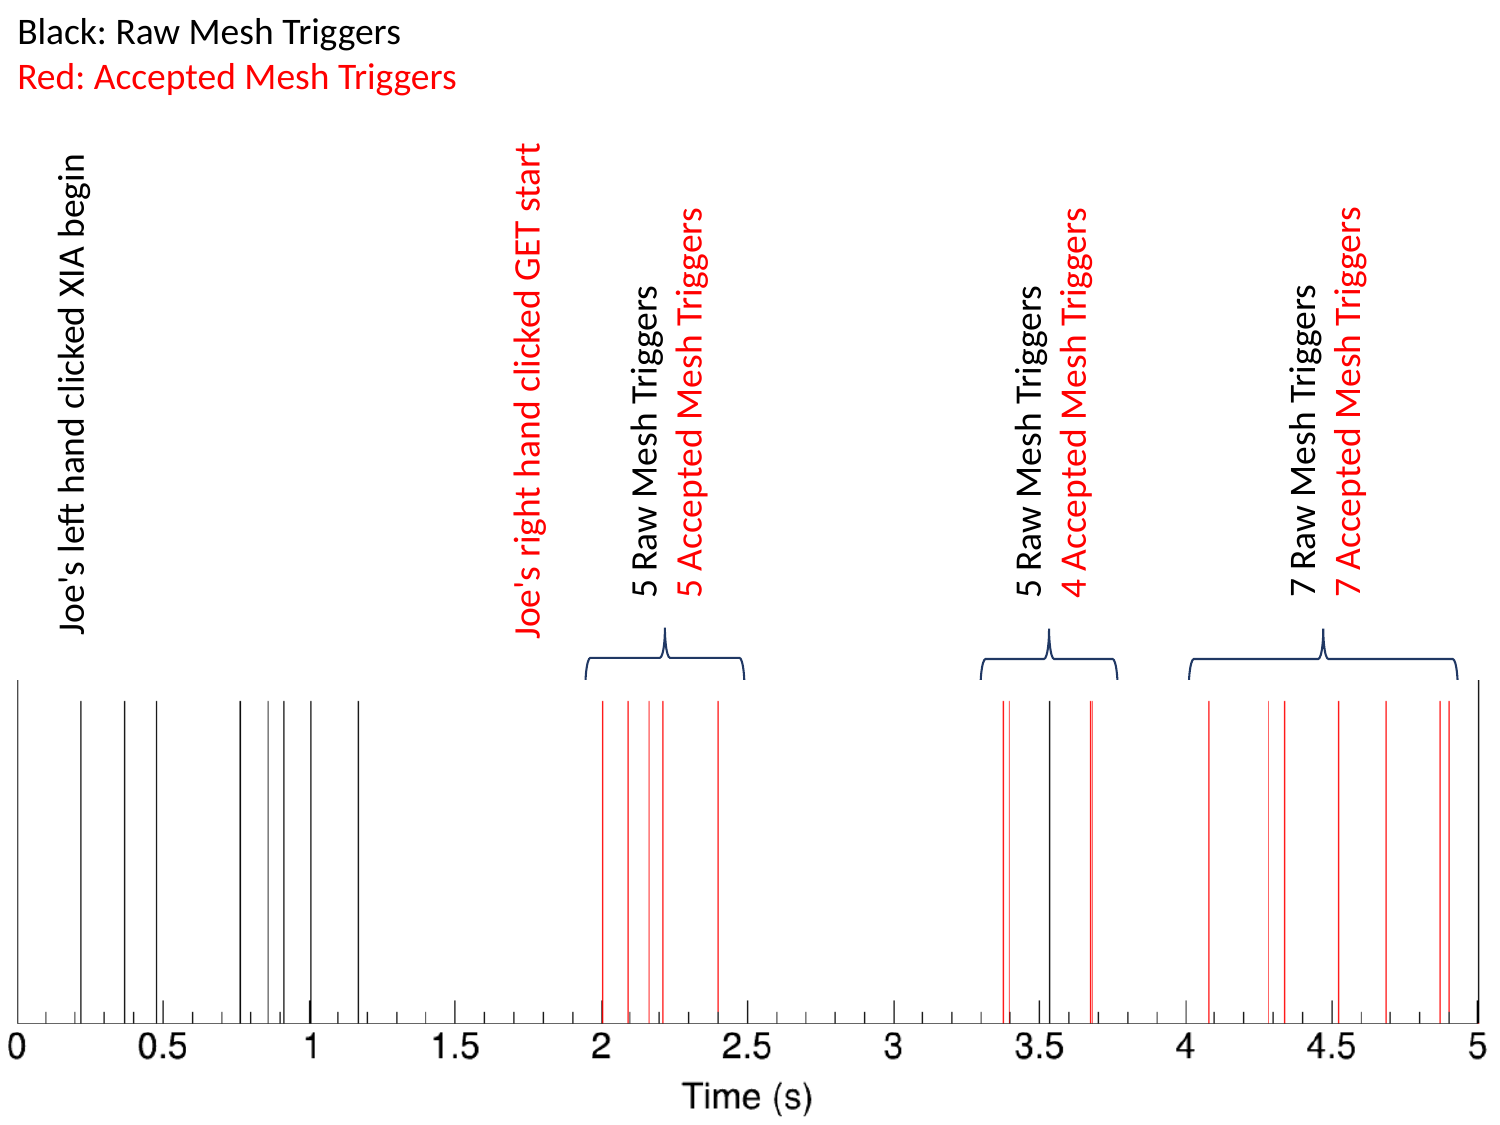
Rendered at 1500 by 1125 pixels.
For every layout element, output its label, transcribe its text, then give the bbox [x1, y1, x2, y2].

text_box [585, 627, 745, 679]
text_box Joe's left hand clicked XIA begin [39, 139, 99, 650]
text_box 5 Raw Mesh Triggers 5 Accepted Mesh Triggers [611, 193, 717, 614]
text_box [1188, 628, 1459, 679]
text_box Joe's right hand clicked GET start [494, 127, 555, 655]
text_box Black: Raw Mesh Triggers Red: Accepted Mesh Triggers [2, 0, 473, 105]
text_box 7 Raw Mesh Triggers 7 Accepted Mesh Triggers [1270, 192, 1376, 613]
text_box 5 Raw Mesh Triggers 4 Accepted Mesh Triggers [996, 193, 1101, 614]
text_box [980, 628, 1118, 679]
picture [0, 679, 1500, 1125]
